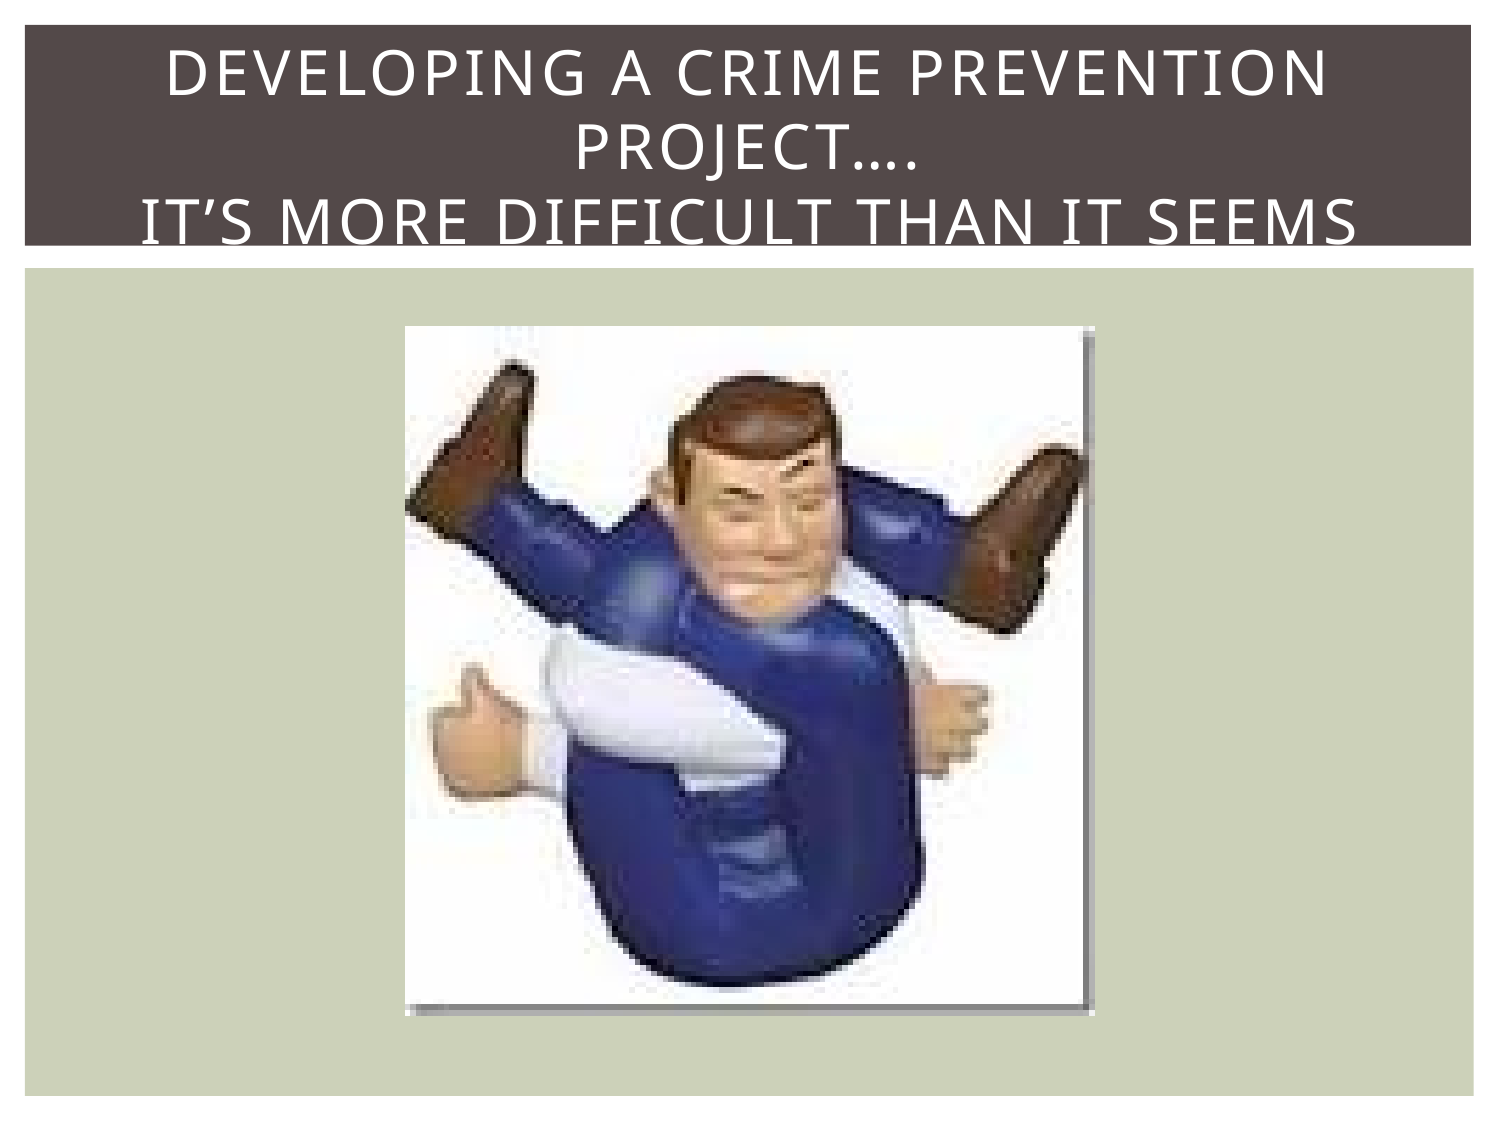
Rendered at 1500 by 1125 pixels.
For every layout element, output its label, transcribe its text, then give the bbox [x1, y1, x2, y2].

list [405, 325, 1095, 1016]
title Developing a crime prevention project…. It’s More difficult than it seems [62, 58, 1438, 232]
